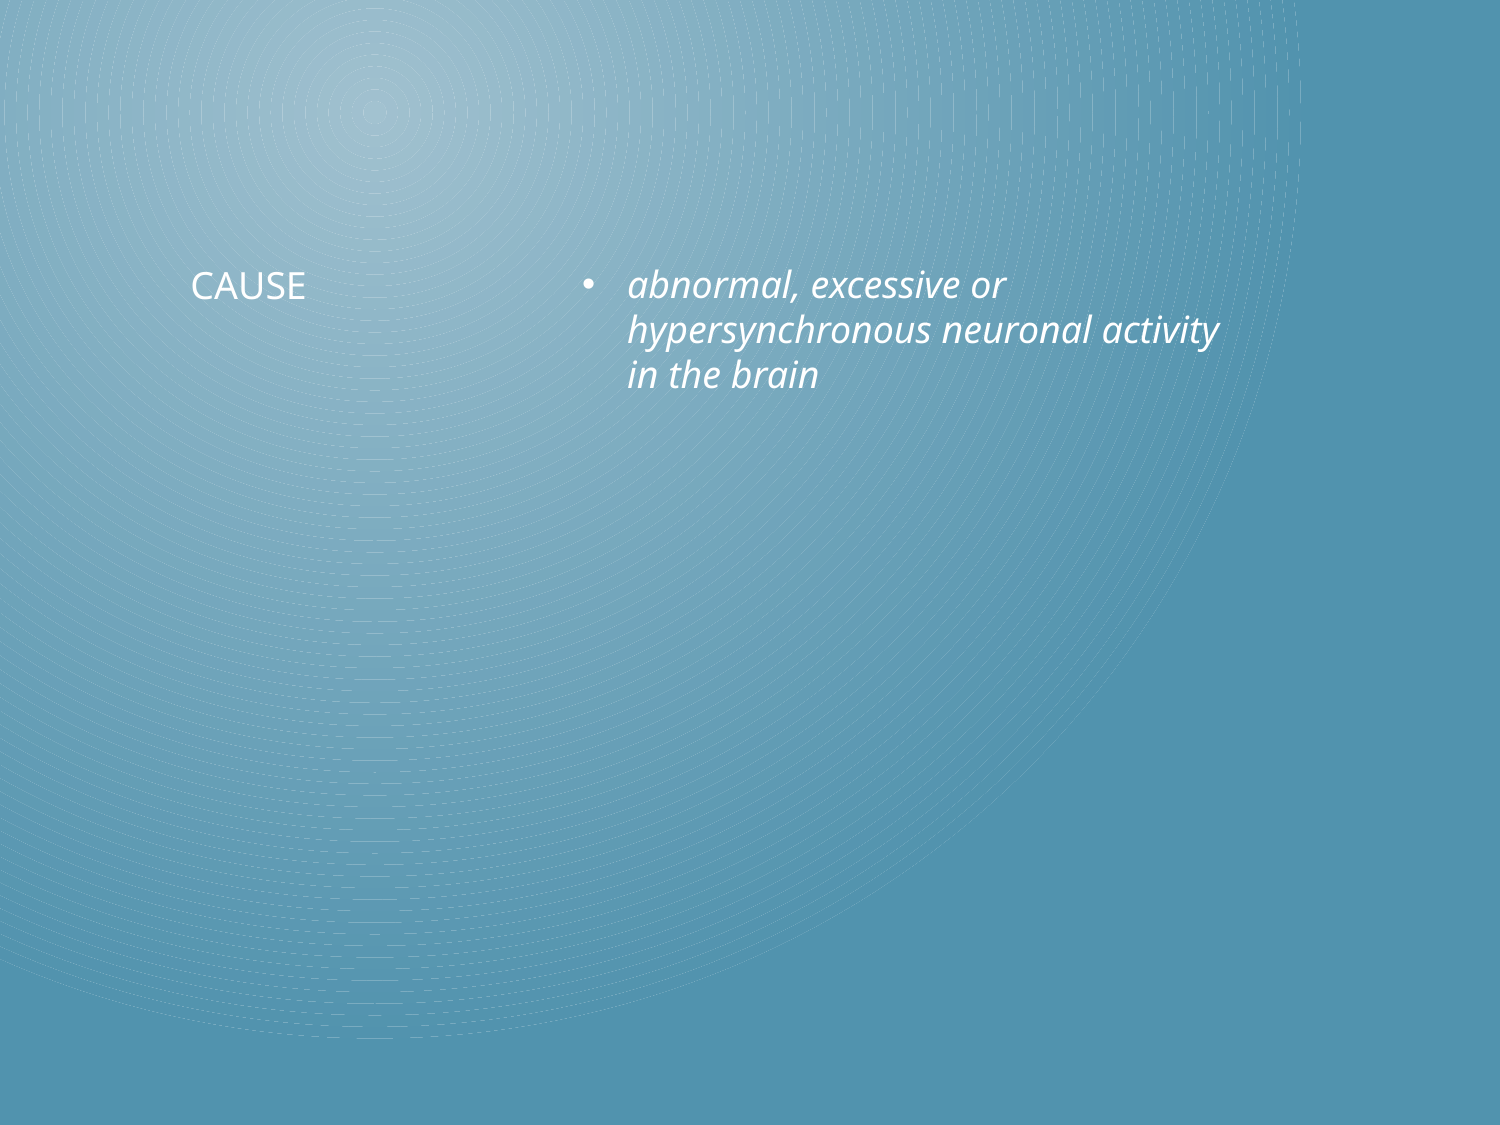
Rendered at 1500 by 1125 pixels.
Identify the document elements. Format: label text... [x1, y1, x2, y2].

list abnormal, excessive or hypersynchronous neuronal activity in the brain [566, 253, 1260, 891]
title Cause [175, 254, 516, 580]
